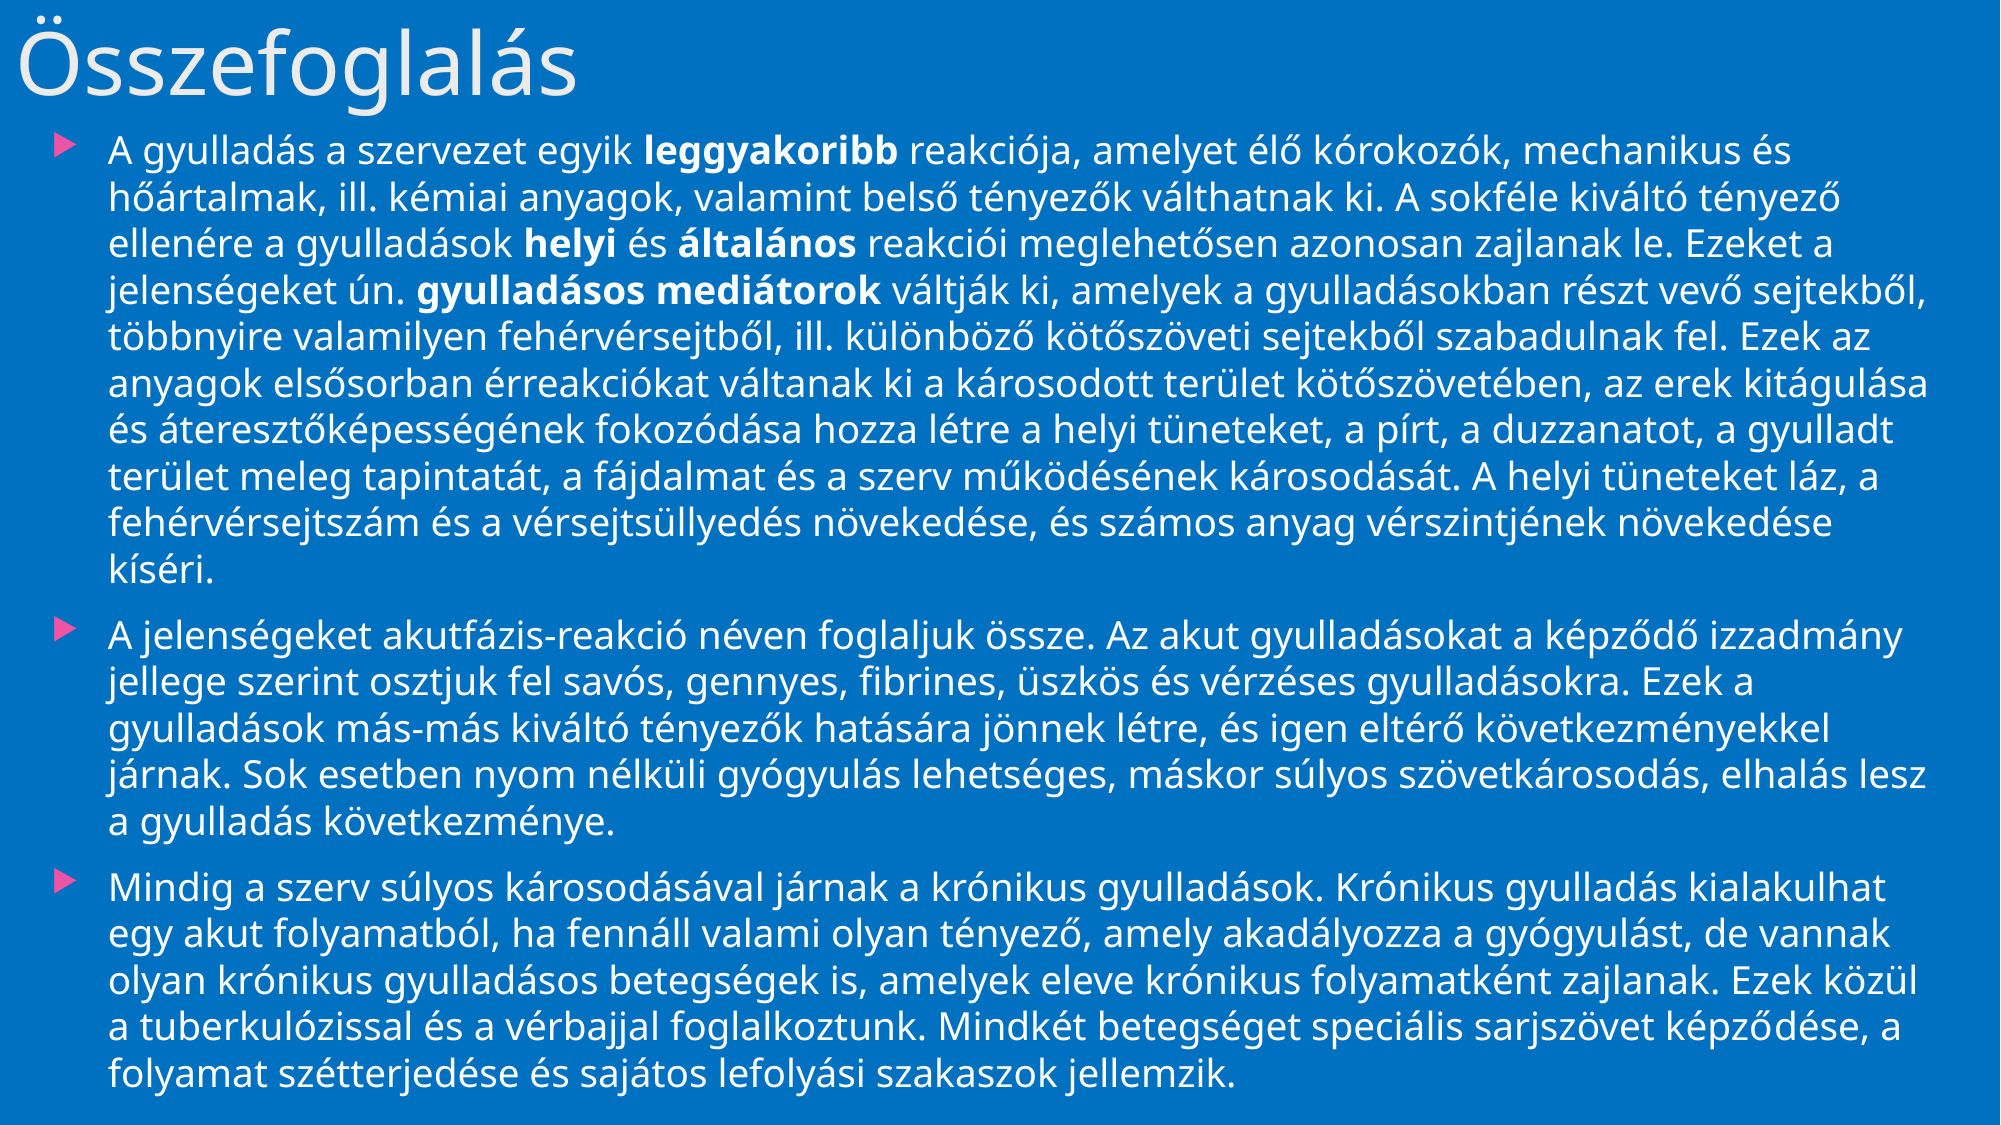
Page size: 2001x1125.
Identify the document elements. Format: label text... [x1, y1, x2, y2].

title Összefoglalás [0, 0, 1543, 119]
list A gyulladás a szervezet egyik leggyakoribb reakciója, amelyet élő kórokozók, mechanikus és hőártalmak, ill. kémiai anyagok, valamint belső tényezők válthatnak ki. A sokféle kiváltó tényező ellenére a gyulladások helyi és általános reakciói meglehetősen azonosan zajlanak le. Ezeket a jelenségeket ún. gyulladásos mediátorok váltják ki, amelyek a gyulladásokban részt vevő sejtekből, többnyire valamilyen fehérvérsejtből, ill. különböző kötőszöveti sejtekből szabadulnak fel. Ezek az anyagok elsősorban érreakciókat váltanak ki a károsodott terület kötőszövetében, az erek kitágulása és áteresztőképességének fokozódása hozza létre a helyi tüneteket, a pírt, a duzzanatot, a gyulladt terület meleg tapintatát, a fájdalmat és a szerv működésének károsodását. A helyi tüneteket láz, a fehérvérsejtszám és a vérsejtsüllyedés növekedése, és számos anyag vérszintjének növekedése kíséri. A jelenségeket akutfázis-reakció néven foglaljuk össze. Az akut gyulladásokat a képződő izzadmány jellege szerint osztjuk fel savós, gennyes, fibrines, üszkös és vérzéses gyulladásokra. Ezek a gyulladások más-más kiváltó tényezők hatására jönnek létre, és igen eltérő következményekkel járnak. Sok esetben nyom nélküli gyógyulás lehetséges, máskor súlyos szövetkárosodás, elhalás lesz a gyulladás következménye. Mindig a szerv súlyos károsodásával járnak a krónikus gyulladások. Krónikus gyulladás kialakulhat egy akut folyamatból, ha fennáll valami olyan tényező, amely akadályozza a gyógyulást, de vannak olyan krónikus gyulladásos betegségek is, amelyek eleve krónikus folyamatként zajlanak. Ezek közül a tuberkulózissal és a vérbajjal foglalkoztunk. Mindkét betegséget speciális sarjszövet képző­dése, a folyamat szétterjedése és sajátos lefolyási szakaszok jellemzik. [36, 118, 1960, 1105]
